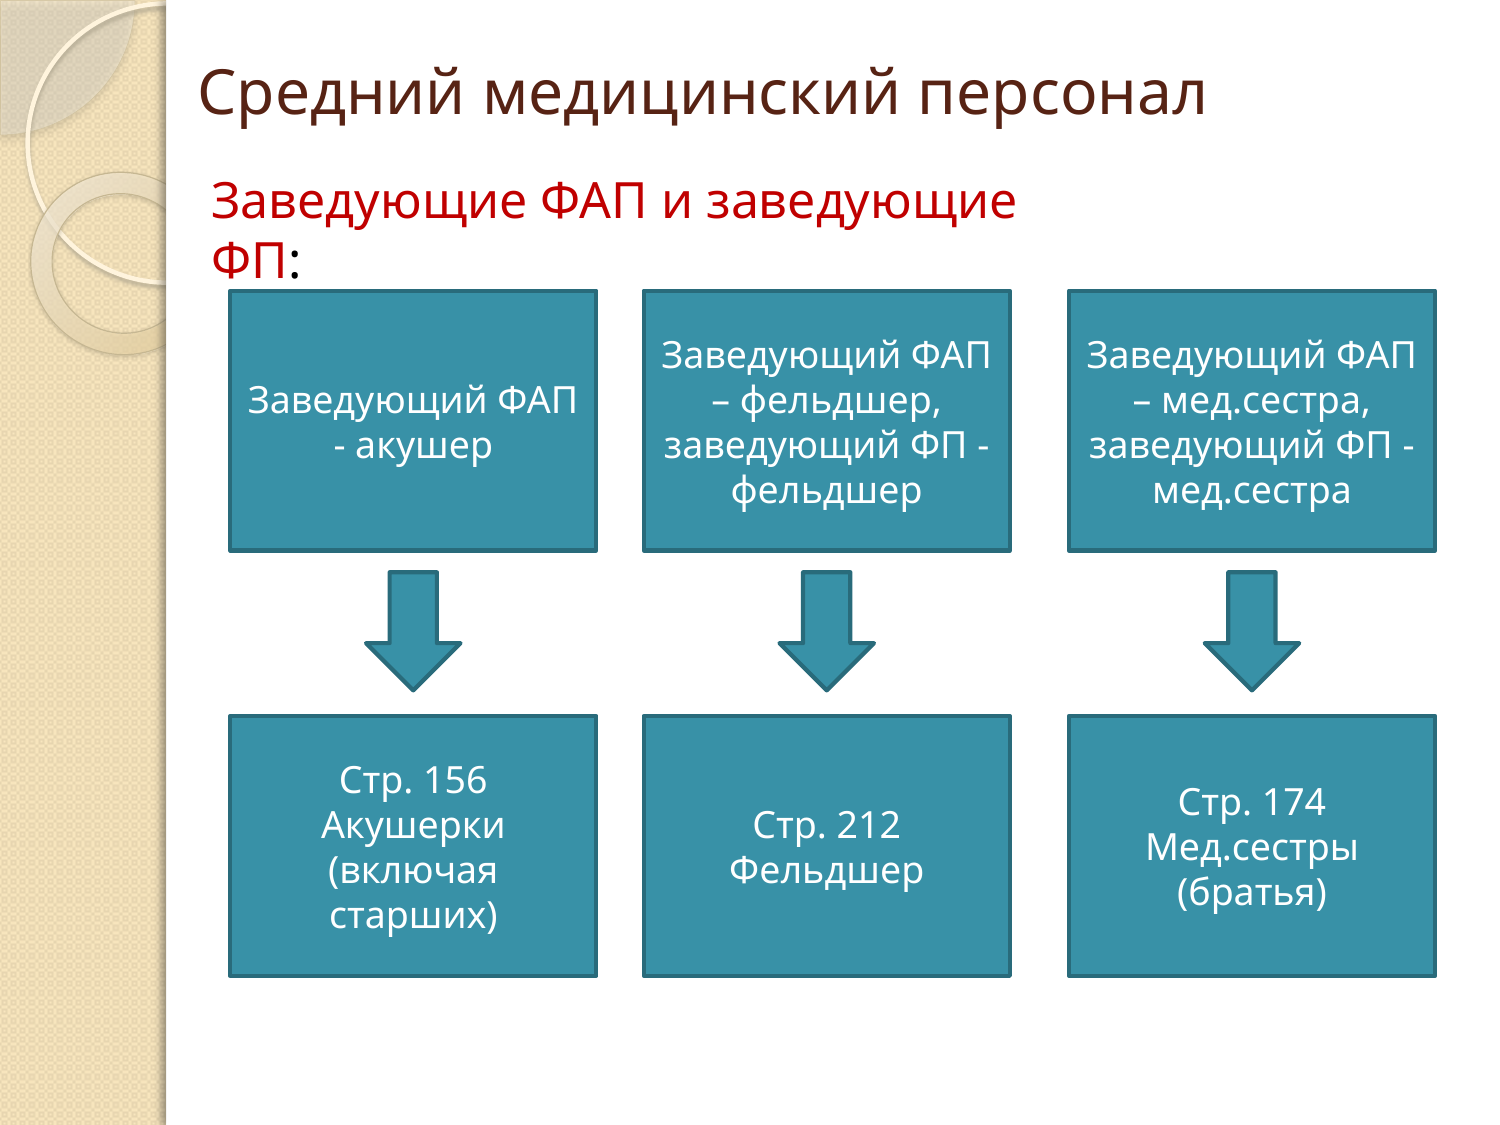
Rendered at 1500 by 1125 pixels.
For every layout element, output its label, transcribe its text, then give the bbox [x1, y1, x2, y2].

text_box Заведующий ФАП – мед.сестра, заведующий ФП - мед.сестра [1067, 289, 1437, 553]
text_box Стр. 174 Мед.сестры (братья) [1067, 714, 1437, 978]
text_box Стр. 156 Акушерки (включая старших) [228, 714, 598, 978]
text_box [1202, 570, 1302, 693]
title Средний медицинский персонал [183, 19, 1413, 161]
list Заведующие ФАП и заведующие ФП: [183, 160, 1046, 244]
text_box [364, 570, 463, 693]
text_box Заведующий ФАП – фельдшер, заведующий ФП - фельдшер [642, 289, 1012, 553]
text_box Заведующий ФАП - акушер [228, 289, 598, 553]
text_box [777, 570, 876, 693]
text_box Стр. 212 Фельдшер [642, 714, 1012, 978]
